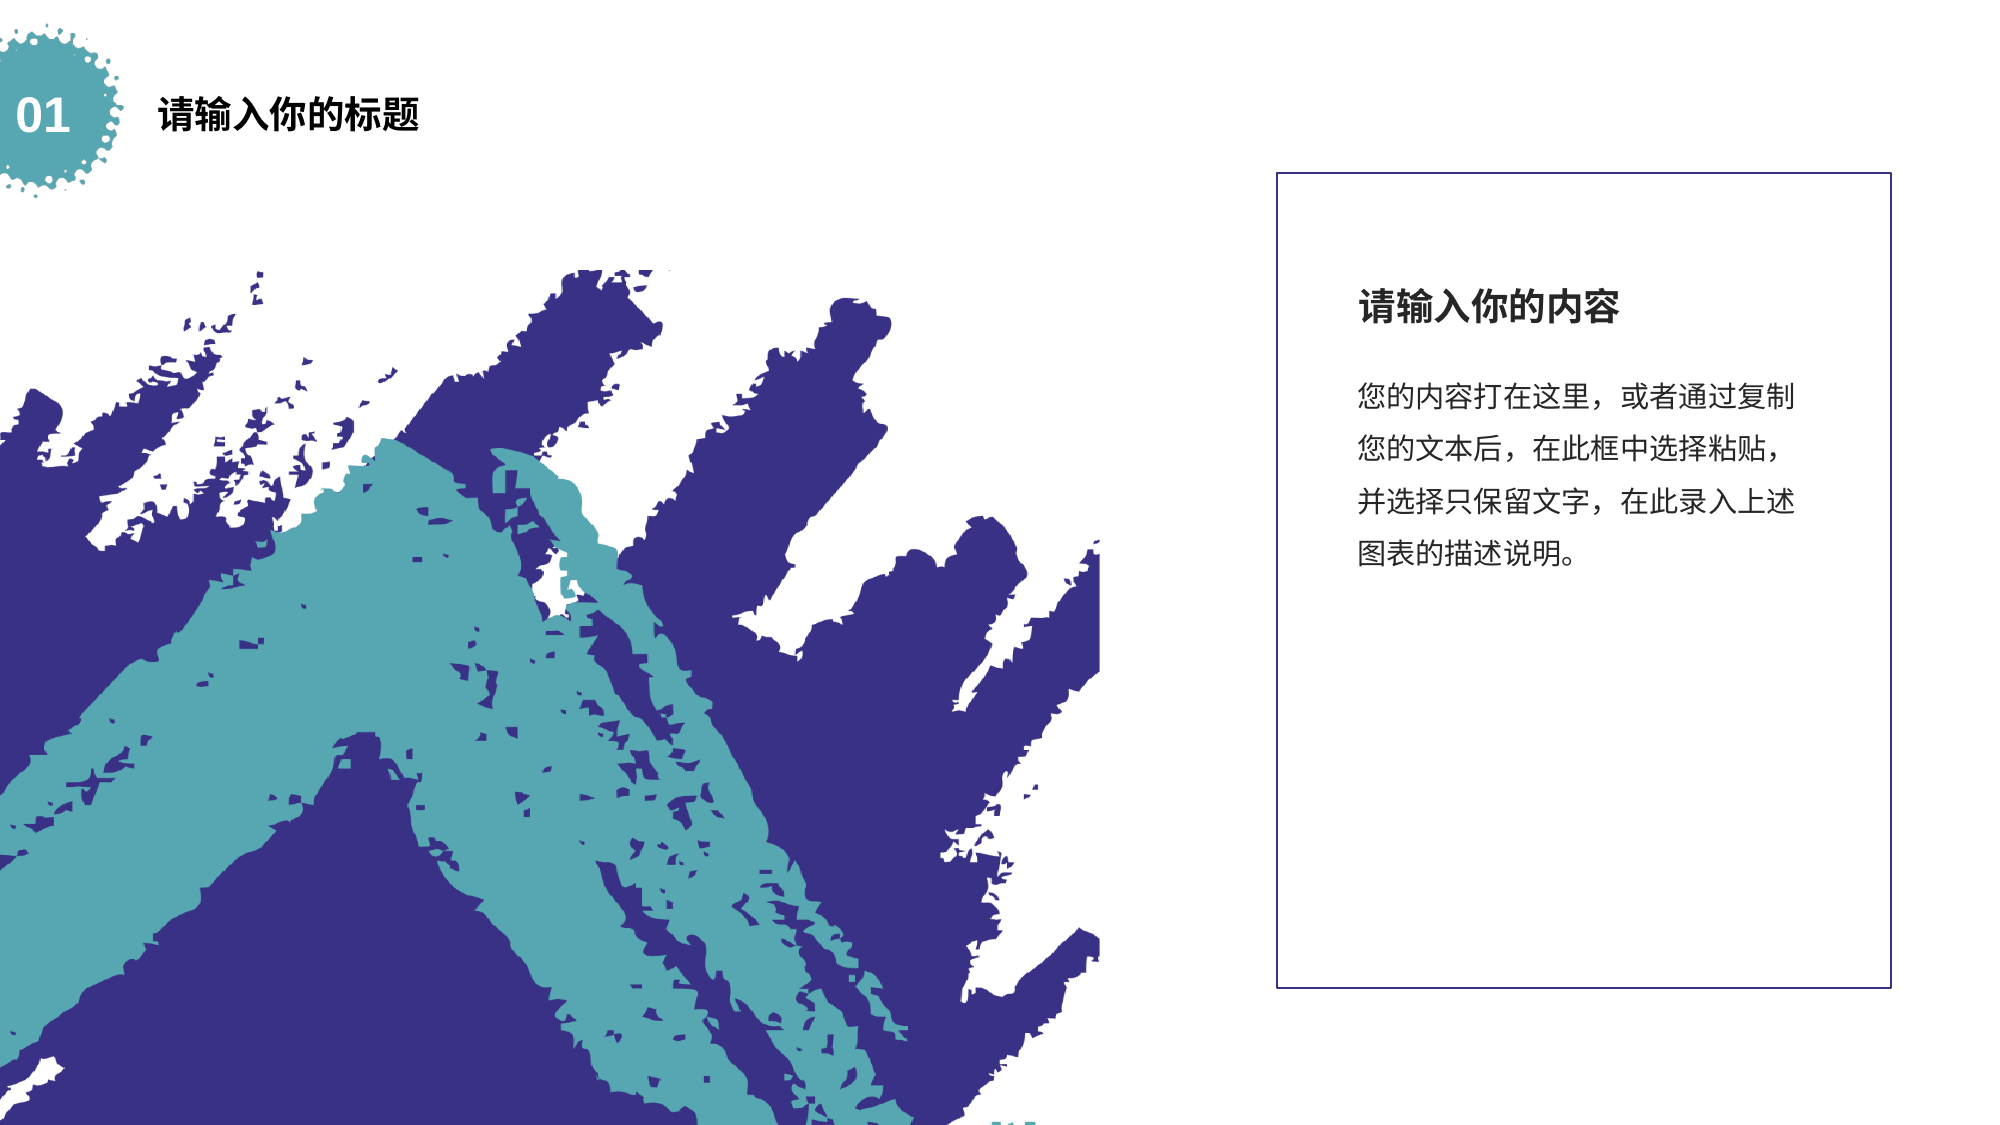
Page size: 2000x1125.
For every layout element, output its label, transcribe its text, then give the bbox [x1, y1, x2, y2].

text_box 请输入你的内容 [1343, 275, 1637, 336]
text_box 请输入你的标题 [175, 83, 435, 144]
picture [0, 9, 170, 219]
text_box 您的内容打在这里，或者通过复制您的文本后，在此框中选择粘贴，并选择只保留文字，在此录入上述图表的描述说明。 [1342, 353, 1827, 578]
picture [0, 269, 1144, 1125]
text_box [1275, 171, 1894, 990]
